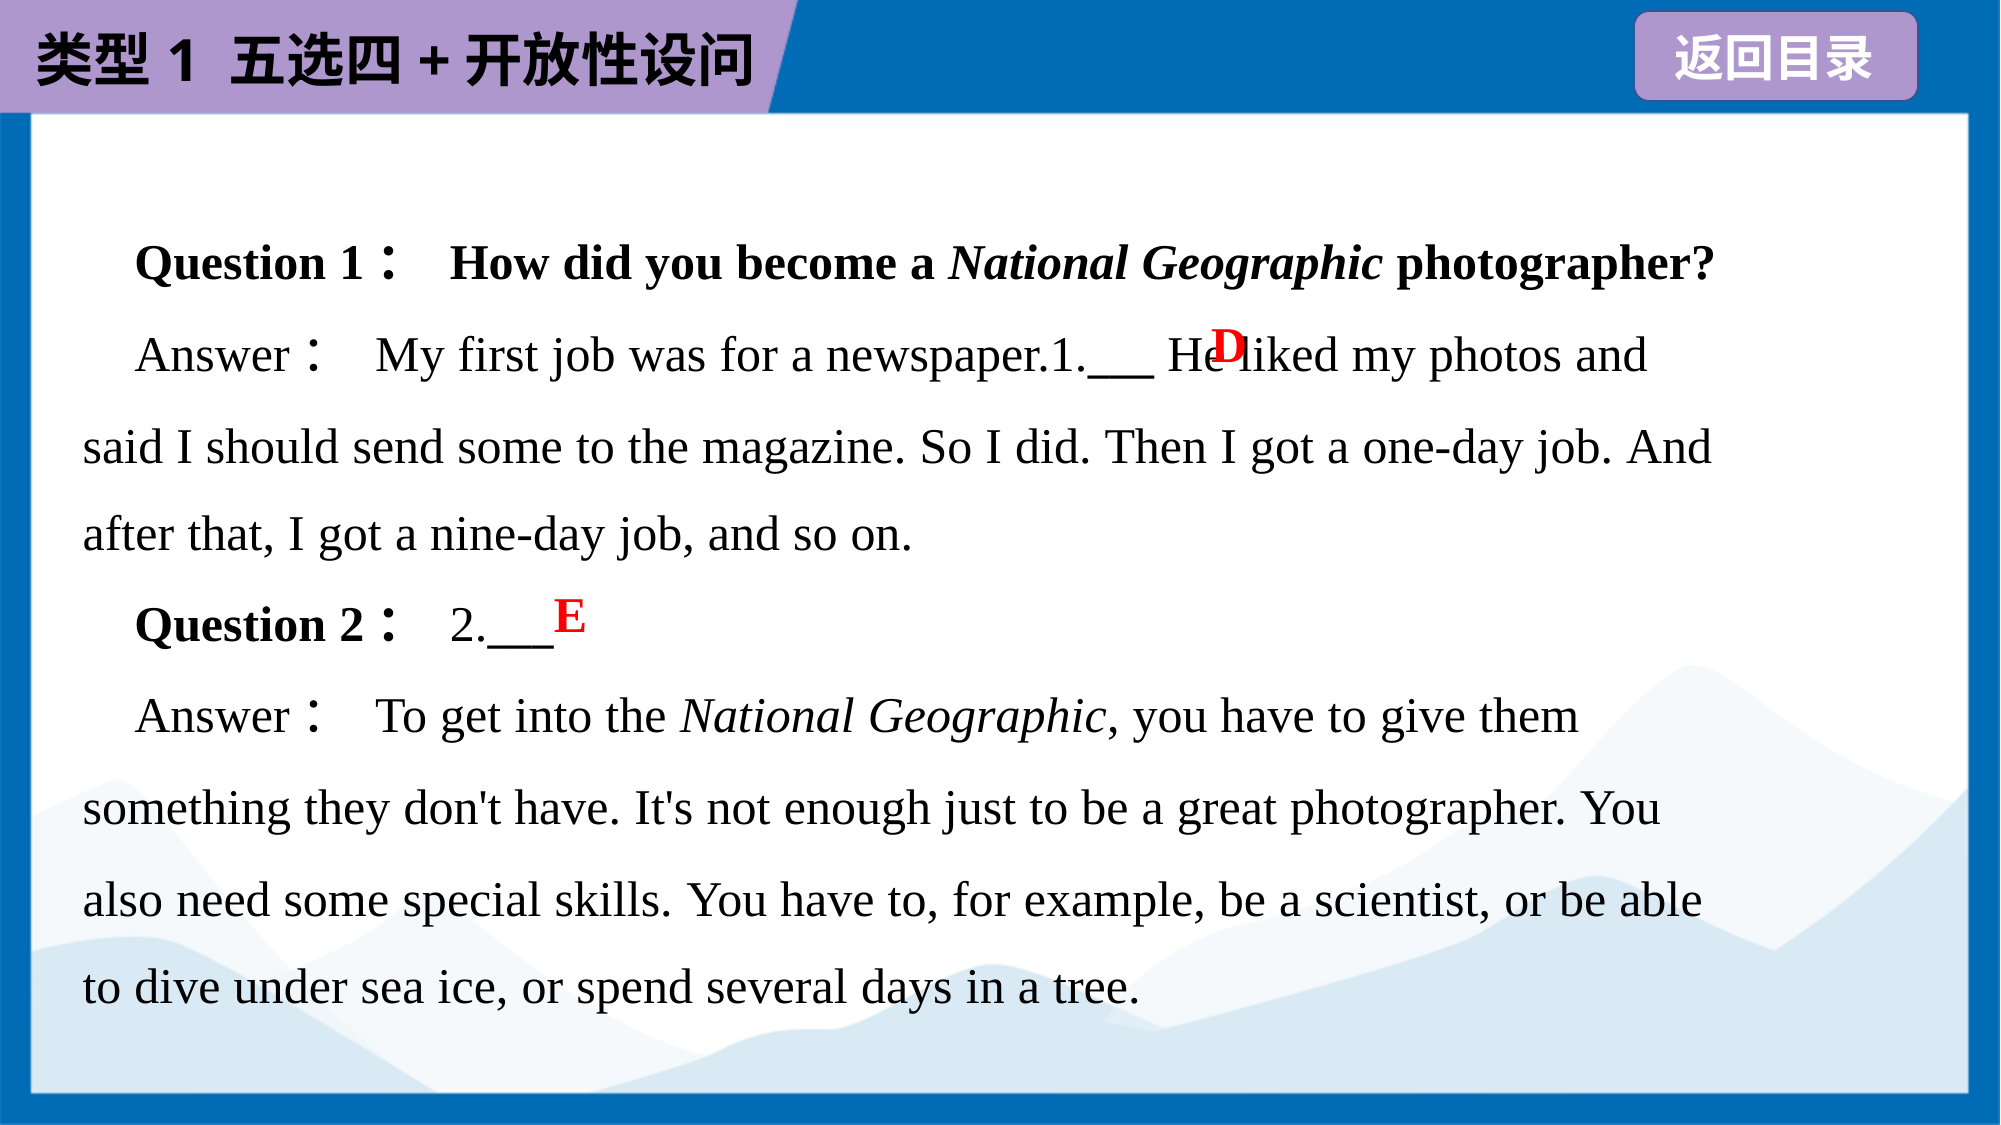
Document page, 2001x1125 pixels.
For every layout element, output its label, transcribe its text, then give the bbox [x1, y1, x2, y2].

text_box D [1192, 285, 1266, 364]
picture [0, 0, 2000, 1125]
text_box Question 2： 2.___ Answer： To get into the National Geographic, you have to give them something they don't have. It's not enough just to be a great photographer. You also need some special skills. You have to, for example, be a scientist, or be able to dive under sea ice, or spend several days in a tree. [82, 559, 1917, 1005]
text_box E [535, 555, 606, 634]
text_box Question 1： How did you become a National Geographic photographer? Answer： My first job was for a newspaper.1.___ He liked my photos and said I should send some to the magazine. So I did. Then I got a one-day job. And after that, I got a nine-day job, and so on. [82, 198, 1917, 552]
